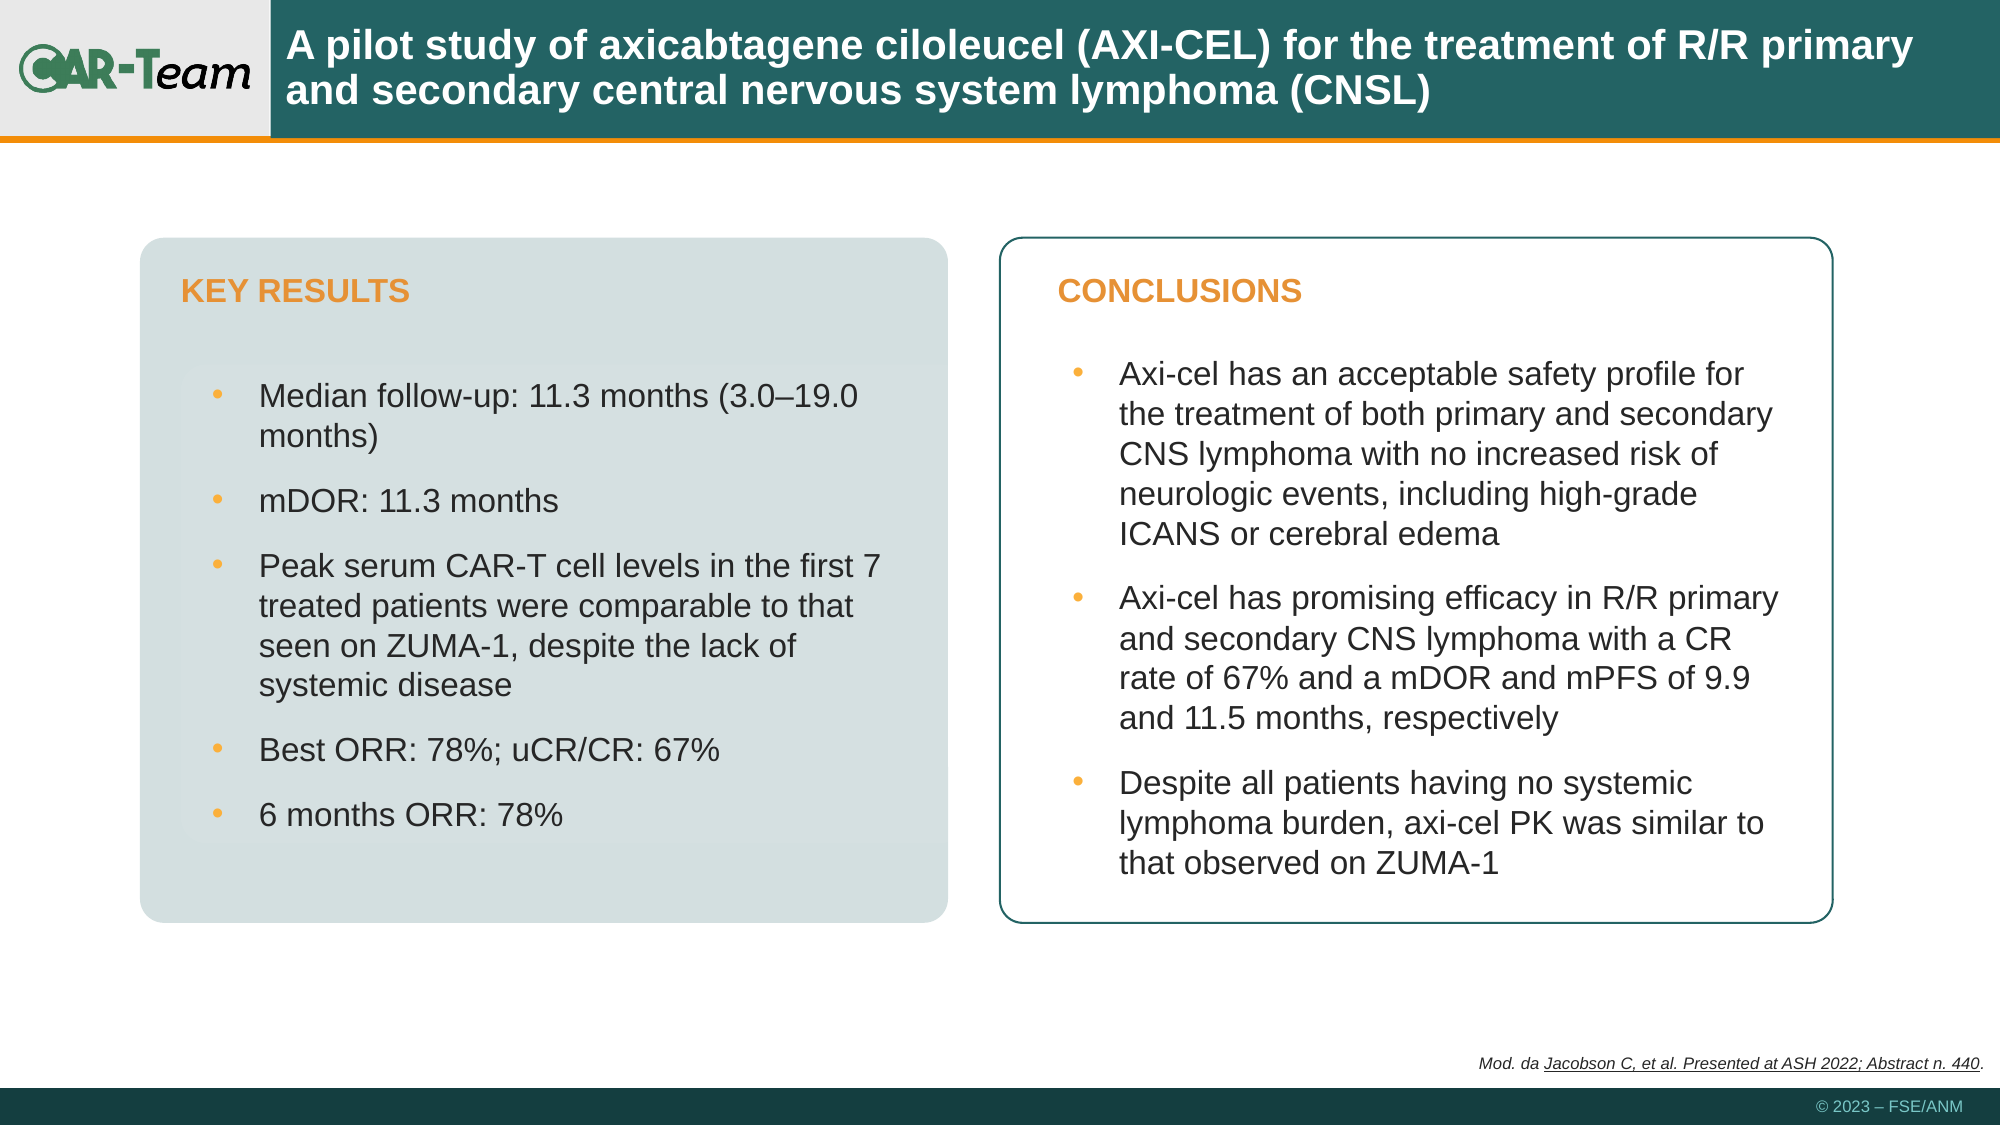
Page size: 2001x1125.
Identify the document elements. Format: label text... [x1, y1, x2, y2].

picture [19, 44, 250, 93]
title A pilot study of axicabtagene ciloleucel (AXI-CEL) for the treatment of R/R primary and secondary central nervous system lymphoma (CNSL) [270, 0, 2000, 139]
text_box Median follow-up: 11.3 months (3.0–19.0 months) mDOR: 11.3 months Peak serum CAR-T cell levels in the first 7 treated patients were comparable to that seen on ZUMA-1, despite the lack of systemic disease Best ORR: 78%; uCR/CR: 67% 6 months ORR: 78% [180, 364, 967, 844]
text_box Mod. da Jacobson C, et al. Presented at ASH 2022; Abstract n. 440. [1051, 1045, 2000, 1081]
text_box [999, 237, 1833, 923]
text_box KEY RESULTS [180, 261, 678, 317]
text_box [139, 237, 949, 923]
